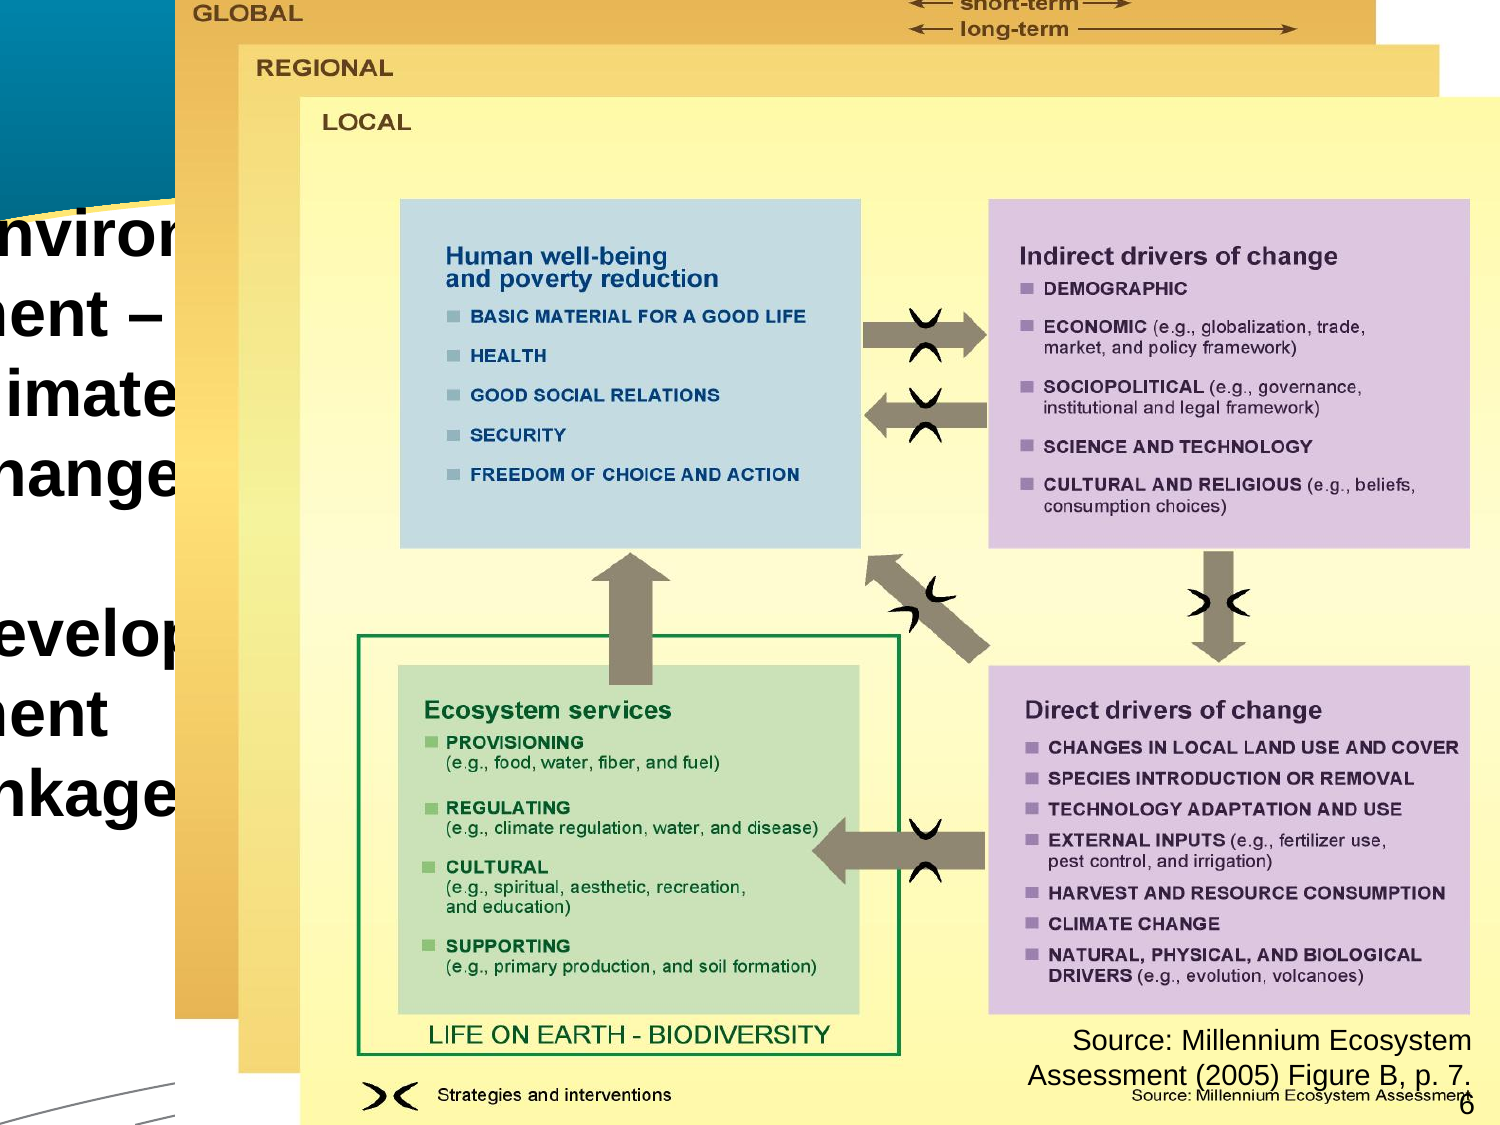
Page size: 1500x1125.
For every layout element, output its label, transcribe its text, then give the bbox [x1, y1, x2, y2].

picture [175, 0, 1500, 1125]
title Environment – climate change –development linkages [0, 37, 170, 1063]
